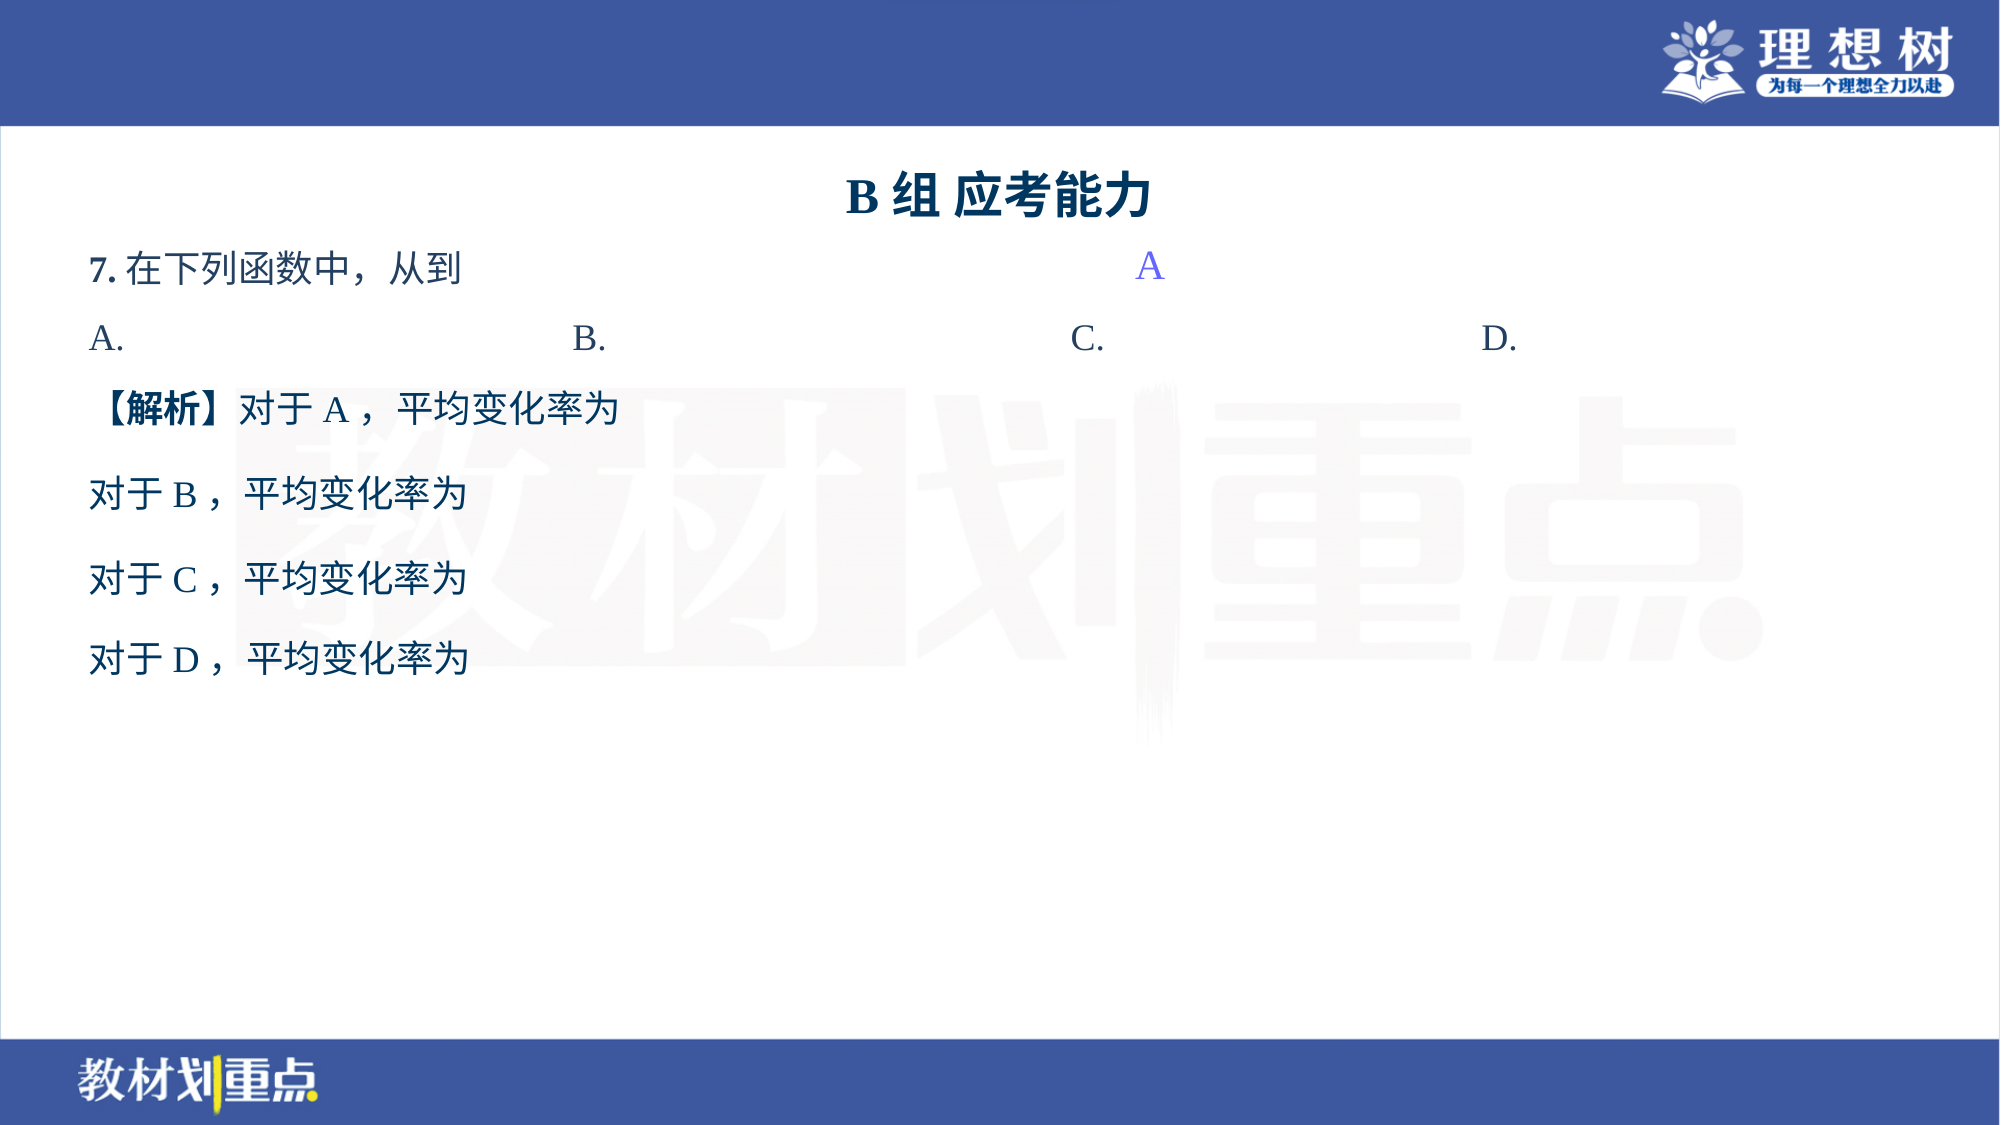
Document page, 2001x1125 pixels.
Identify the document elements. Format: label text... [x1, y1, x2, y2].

text_box A [1120, 236, 1181, 286]
text_box B组 应考能力 [88, 135, 1911, 283]
picture [0, 0, 2000, 1125]
